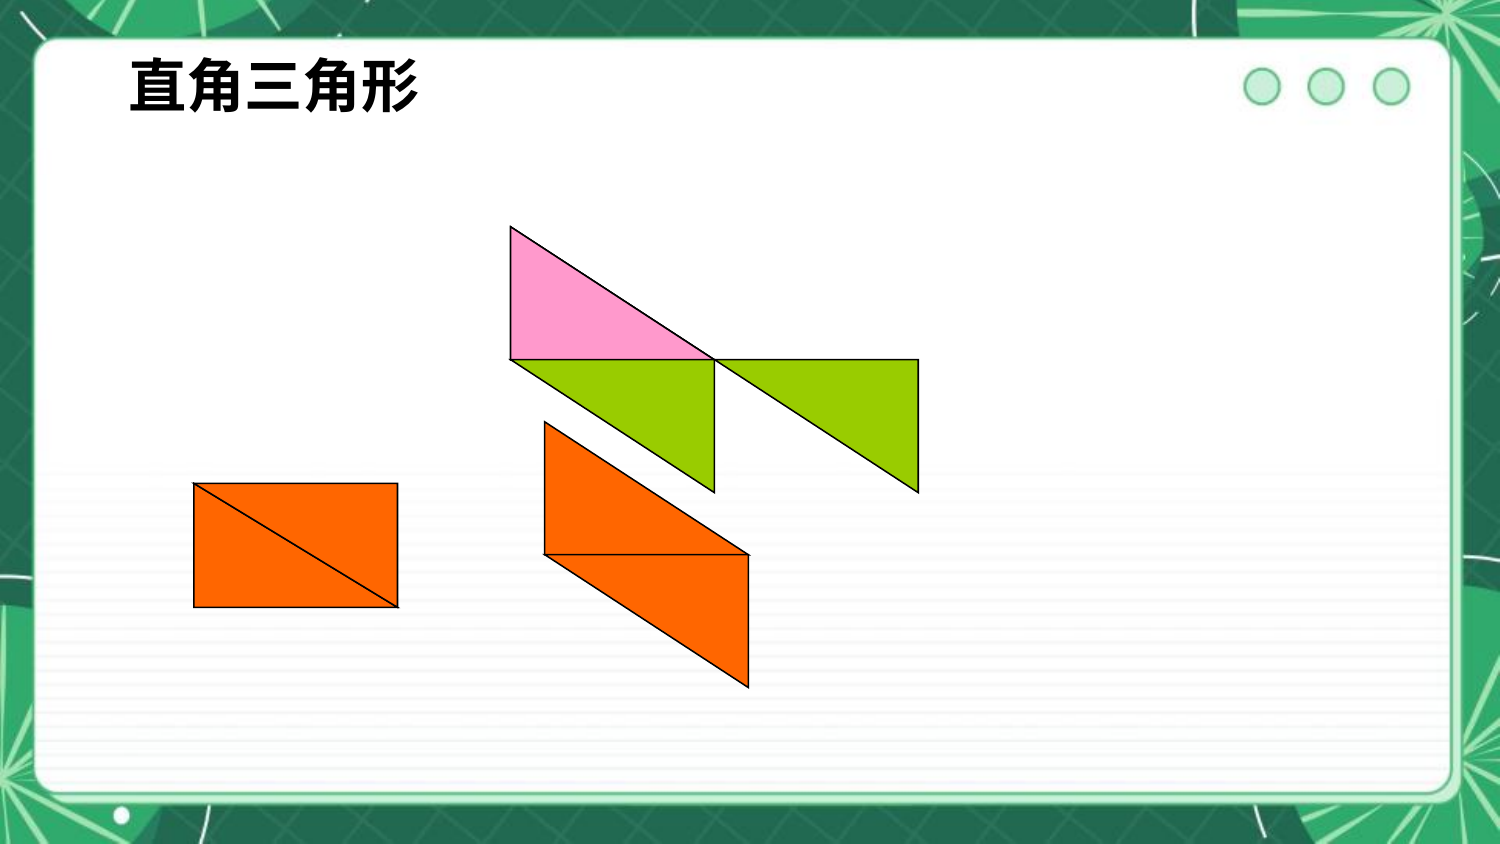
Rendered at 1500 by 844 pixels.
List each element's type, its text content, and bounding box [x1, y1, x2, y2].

text_box 直角三角形 [113, 41, 778, 127]
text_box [193, 483, 398, 608]
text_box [510, 226, 715, 493]
picture [0, 0, 1500, 844]
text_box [715, 226, 919, 493]
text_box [544, 421, 749, 688]
